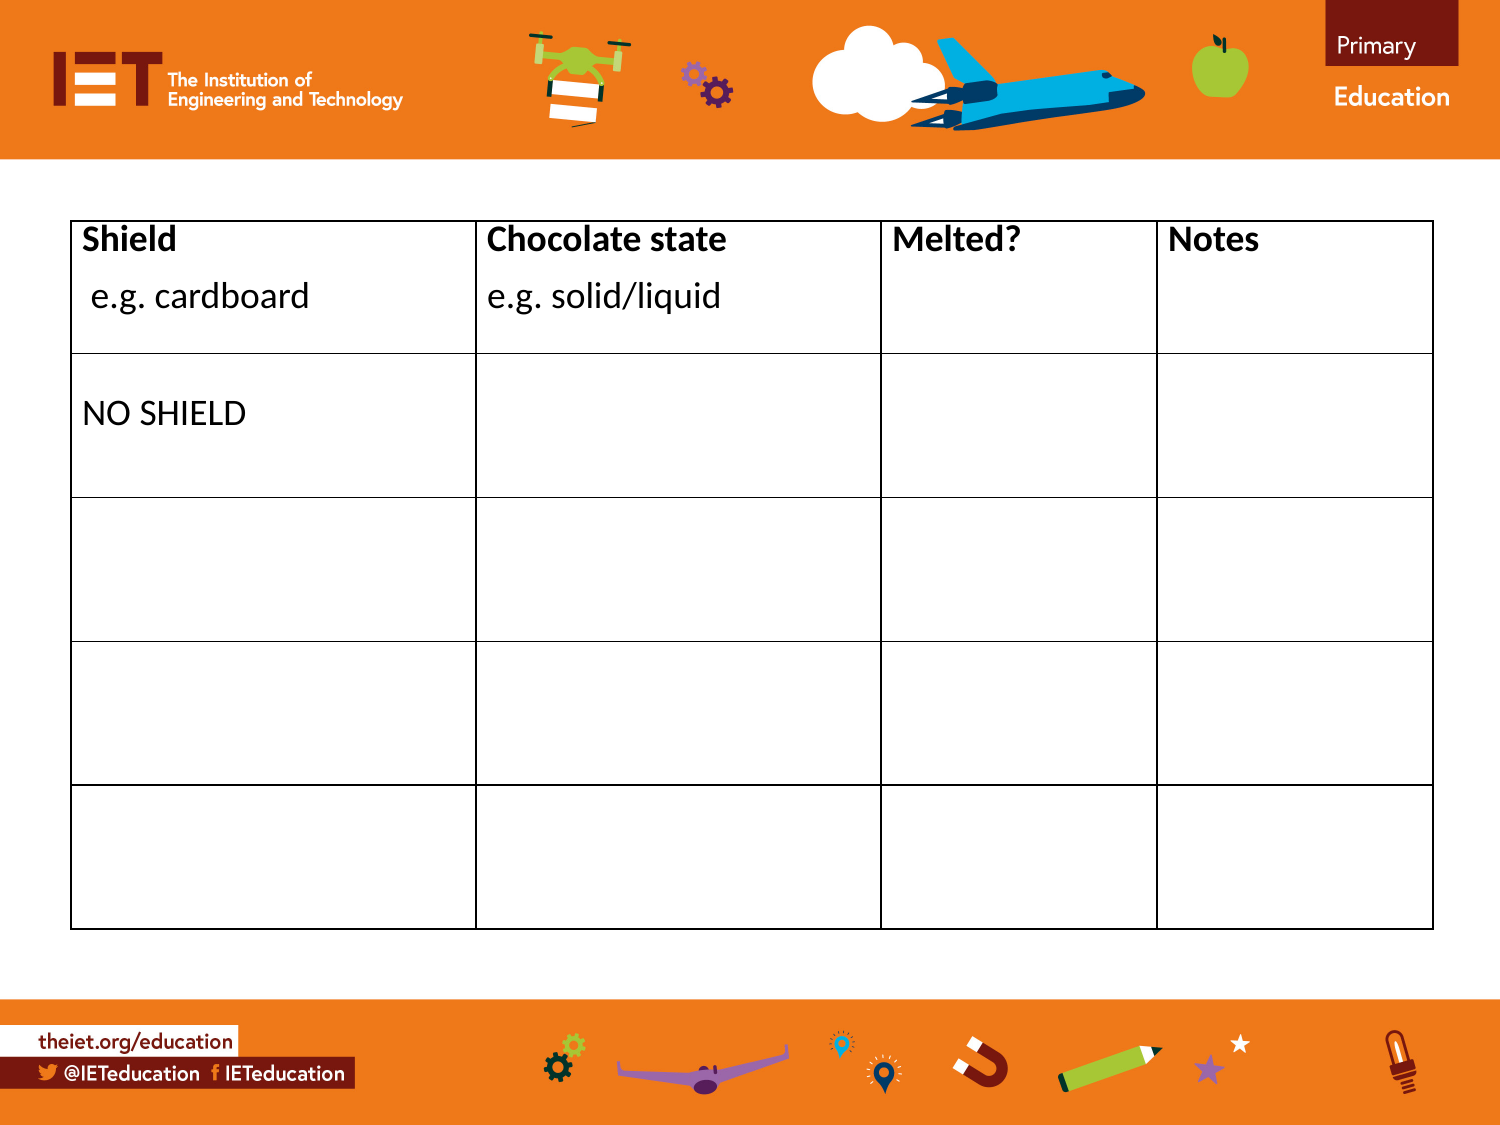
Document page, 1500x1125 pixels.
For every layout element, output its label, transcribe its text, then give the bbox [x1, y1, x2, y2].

table_cell [882, 642, 1156, 784]
table_cell [72, 786, 475, 928]
table_header Chocolate state e.g. solid/liquid [477, 222, 880, 353]
table_cell [1158, 354, 1432, 497]
table_header Notes [1158, 222, 1432, 353]
table_cell [477, 786, 880, 928]
table_cell [477, 354, 880, 497]
table_header Shield e.g. cardboard [72, 222, 475, 353]
table_cell [1158, 786, 1432, 928]
table_header Melted? [882, 222, 1156, 353]
picture [0, 0, 1500, 1125]
table_cell [72, 498, 475, 641]
table_cell NO SHIELD [72, 354, 475, 497]
table_cell [1158, 498, 1432, 641]
table_cell [882, 786, 1156, 928]
table_cell [1158, 642, 1432, 784]
table_cell [477, 642, 880, 784]
table_cell [882, 498, 1156, 641]
table_cell [72, 642, 475, 784]
table_cell [477, 498, 880, 641]
table_cell [882, 354, 1156, 497]
